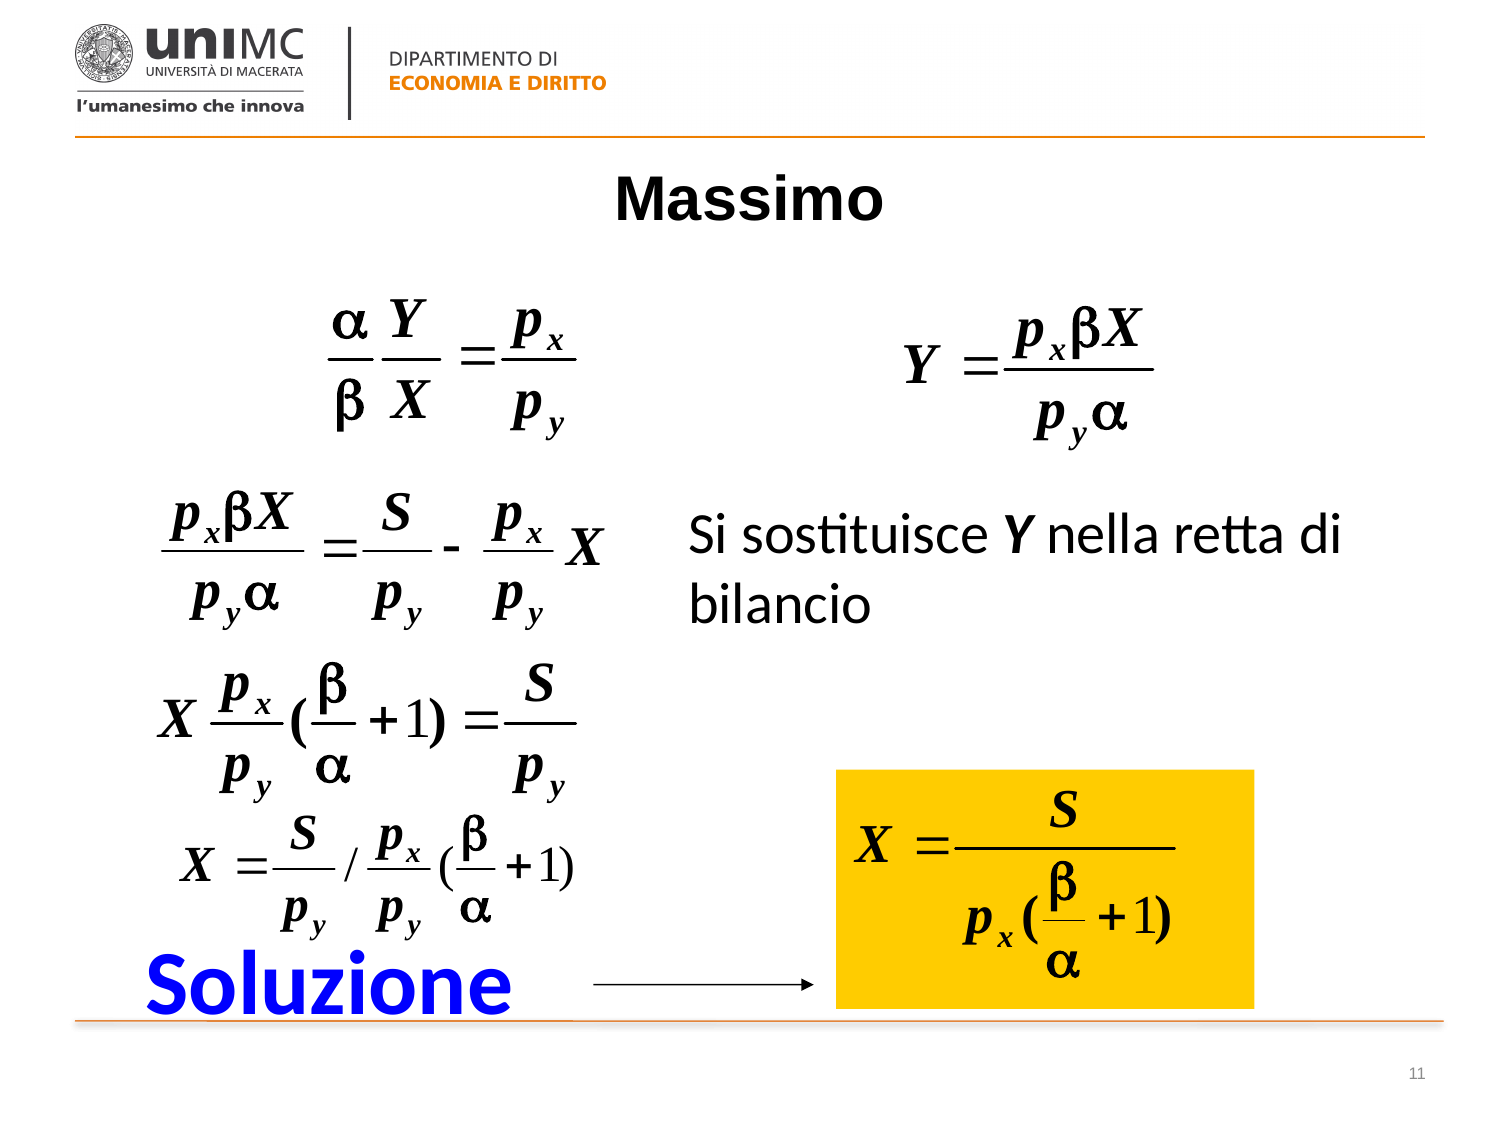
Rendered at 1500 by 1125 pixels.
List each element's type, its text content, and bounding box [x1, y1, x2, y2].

text_box Si sostituisce Y nella retta di bilancio [673, 487, 1430, 643]
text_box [318, 277, 590, 452]
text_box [152, 476, 621, 641]
slide_number 11 [1091, 1042, 1442, 1103]
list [168, 801, 584, 950]
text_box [130, 915, 814, 1042]
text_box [835, 769, 1255, 1010]
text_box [144, 642, 590, 814]
picture [75, 24, 1425, 138]
title Massimo [75, 149, 1425, 241]
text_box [896, 287, 1168, 461]
